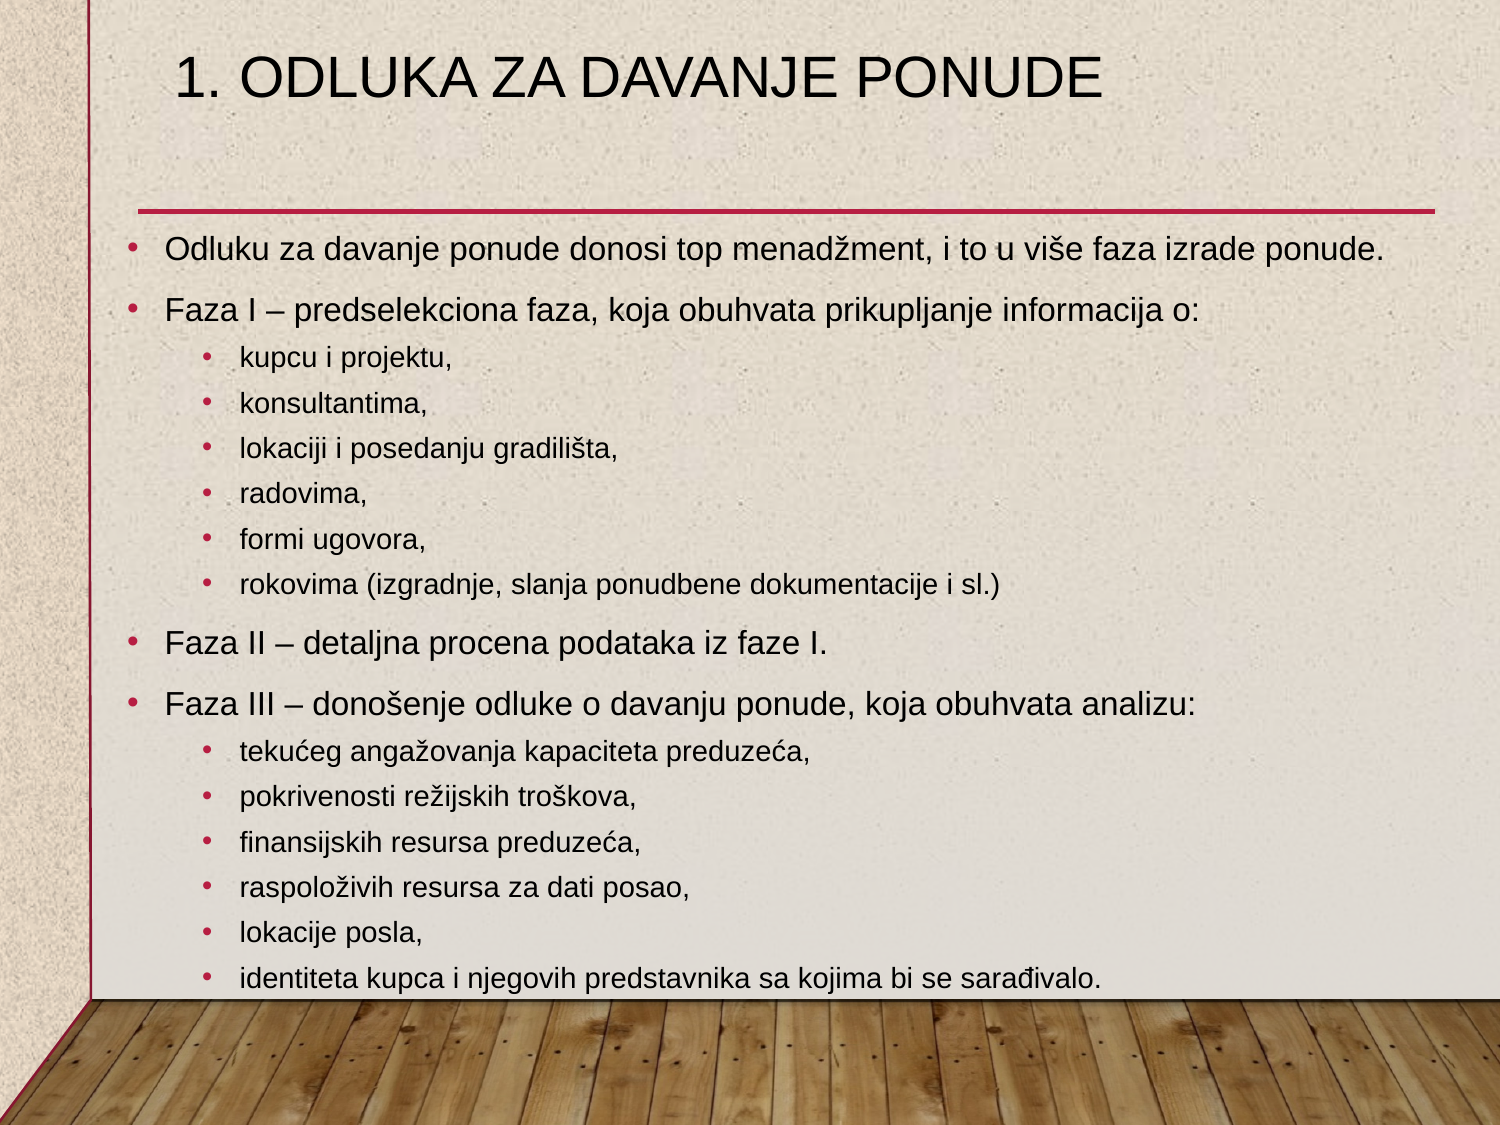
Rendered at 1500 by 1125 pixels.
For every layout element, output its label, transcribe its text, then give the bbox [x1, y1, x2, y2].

picture [0, 999, 1500, 1125]
title 1. ODLUKA ZA DAVANJE PONUDE [159, 32, 1412, 205]
picture [91, 0, 1500, 395]
list Odluku za davanje ponude donosi top menadžment, i to u više faza izrade ponude. Faza I – predselekciona faza, koja obuhvata prikupljanje informacija o: kupcu i projektu, konsultantima, lokaciji i posedanju gradilišta, radovima, formi ugovora, rokovima (izgradnje, slanja ponudbene dokumentacije i sl.) Faza II – detaljna procena podataka iz faze I. Faza III – donošenje odluke o davanju ponude, koja obuhvata analizu: tekućeg angažovanja kapaciteta preduzeća, pokrivenosti režijskih troškova, finansijskih resursa preduzeća, raspoloživih resursa za dati posao, lokacije posla, identiteta kupca i njegovih predstavnika sa kojima bi se sarađivalo. [112, 219, 1500, 976]
